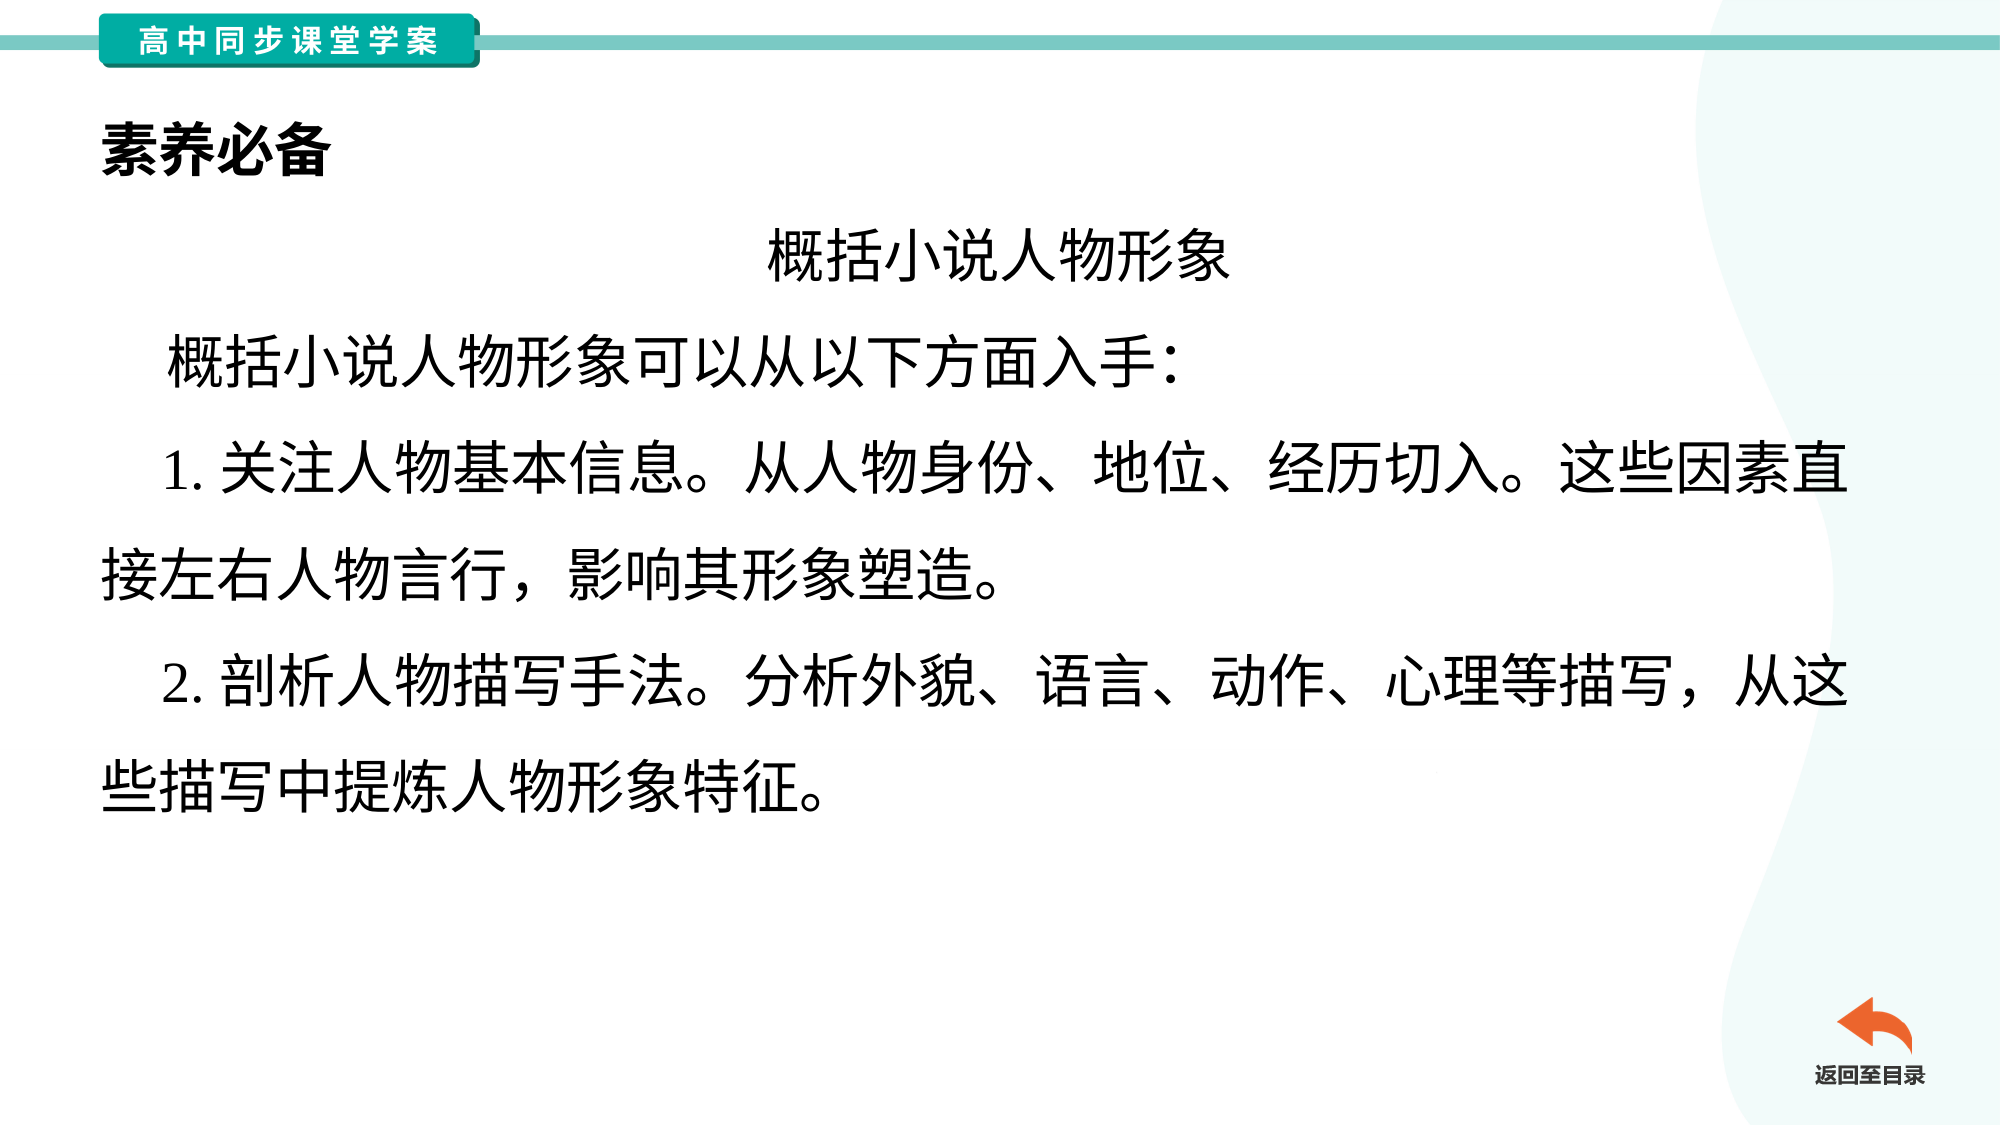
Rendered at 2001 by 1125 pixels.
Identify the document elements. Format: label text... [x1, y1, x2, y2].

picture [0, 0, 2000, 1125]
text_box 素养必备 概括小说人物形象 概括小说人物形象可以从以下方面入手： 1.关注人物基本信息。从人物身份、地位、经历切入。这些因素直 接左右人物言行，影响其形象塑造。 2.剖析人物描写手法。分析外貌、语言、动作、心理等描写，从这 些描写中提炼人物形象特征。 [100, 76, 1899, 821]
